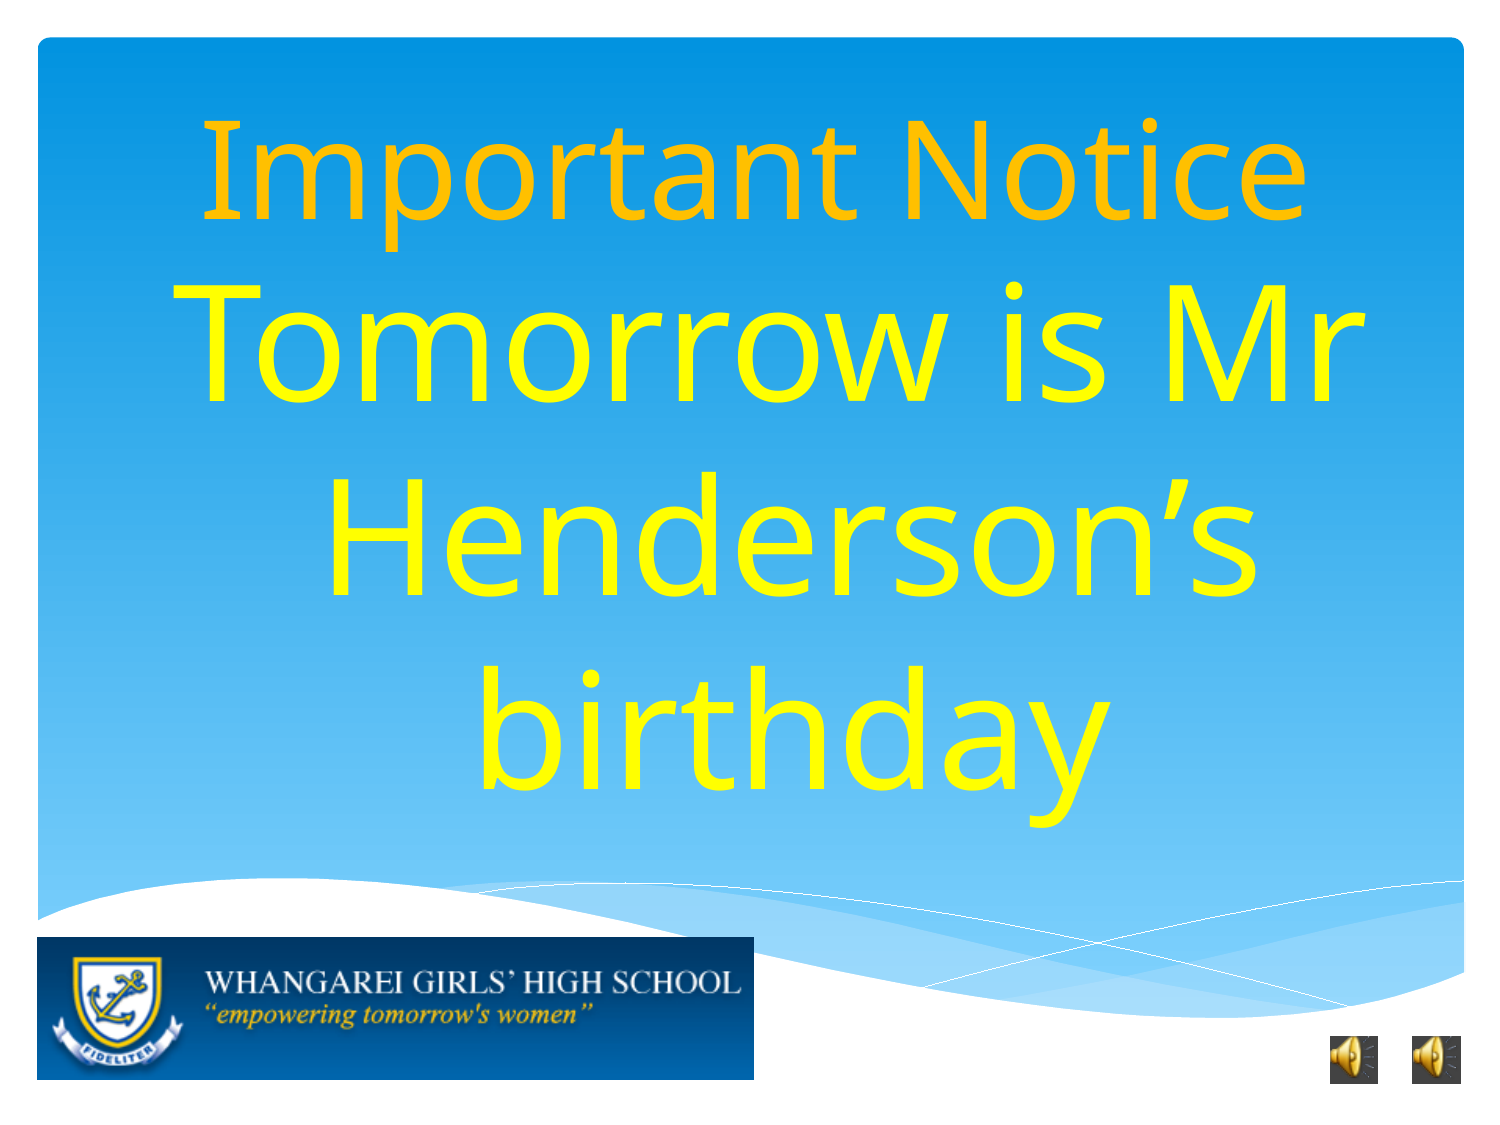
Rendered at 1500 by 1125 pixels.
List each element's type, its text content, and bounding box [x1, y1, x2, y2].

text_box Tomorrow is Mr Henderson’s birthday [149, 231, 1391, 963]
picture [1411, 1034, 1462, 1086]
text_box Important Notice [149, 37, 1362, 255]
picture [1328, 1034, 1380, 1086]
picture [37, 937, 754, 1080]
